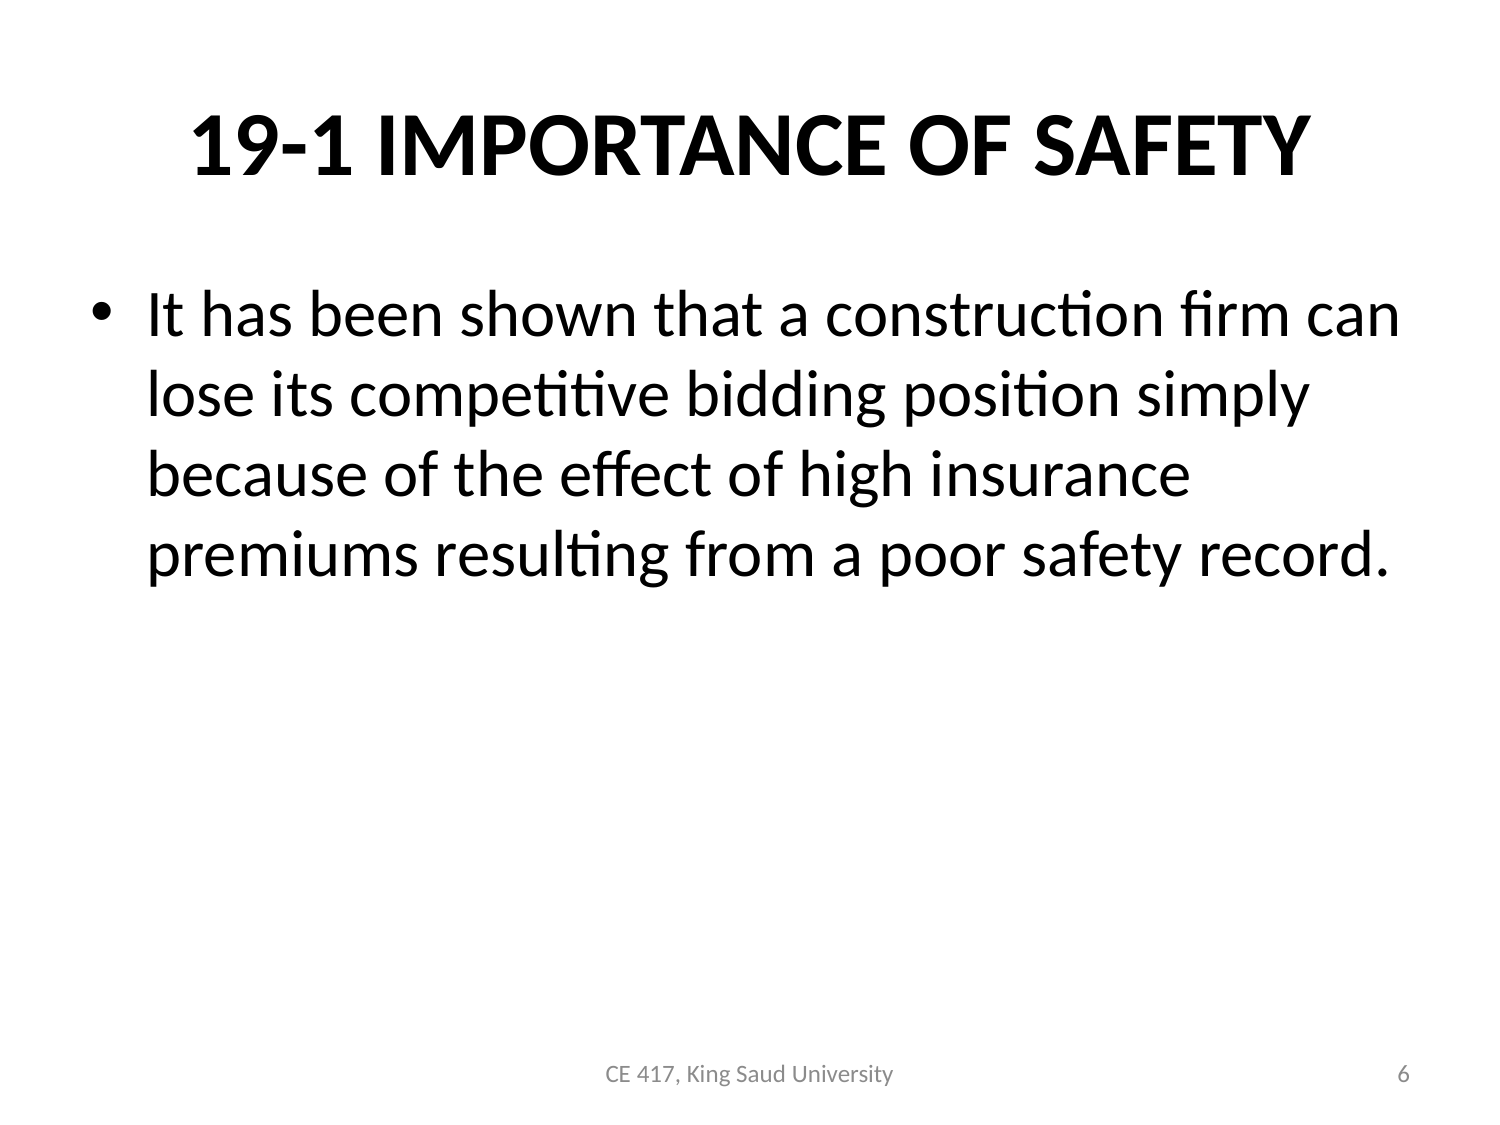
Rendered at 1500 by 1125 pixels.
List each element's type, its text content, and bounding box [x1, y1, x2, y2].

list It has been shown that a construction firm can lose its competitive bidding position simply because of the effect of high insurance premiums resulting from a poor safety record. [75, 262, 1425, 1005]
title 19-1 IMPORTANCE OF SAFETY [75, 45, 1425, 233]
footer CE 417, King Saud University [512, 1042, 988, 1103]
slide_number 6 [1074, 1042, 1425, 1103]
